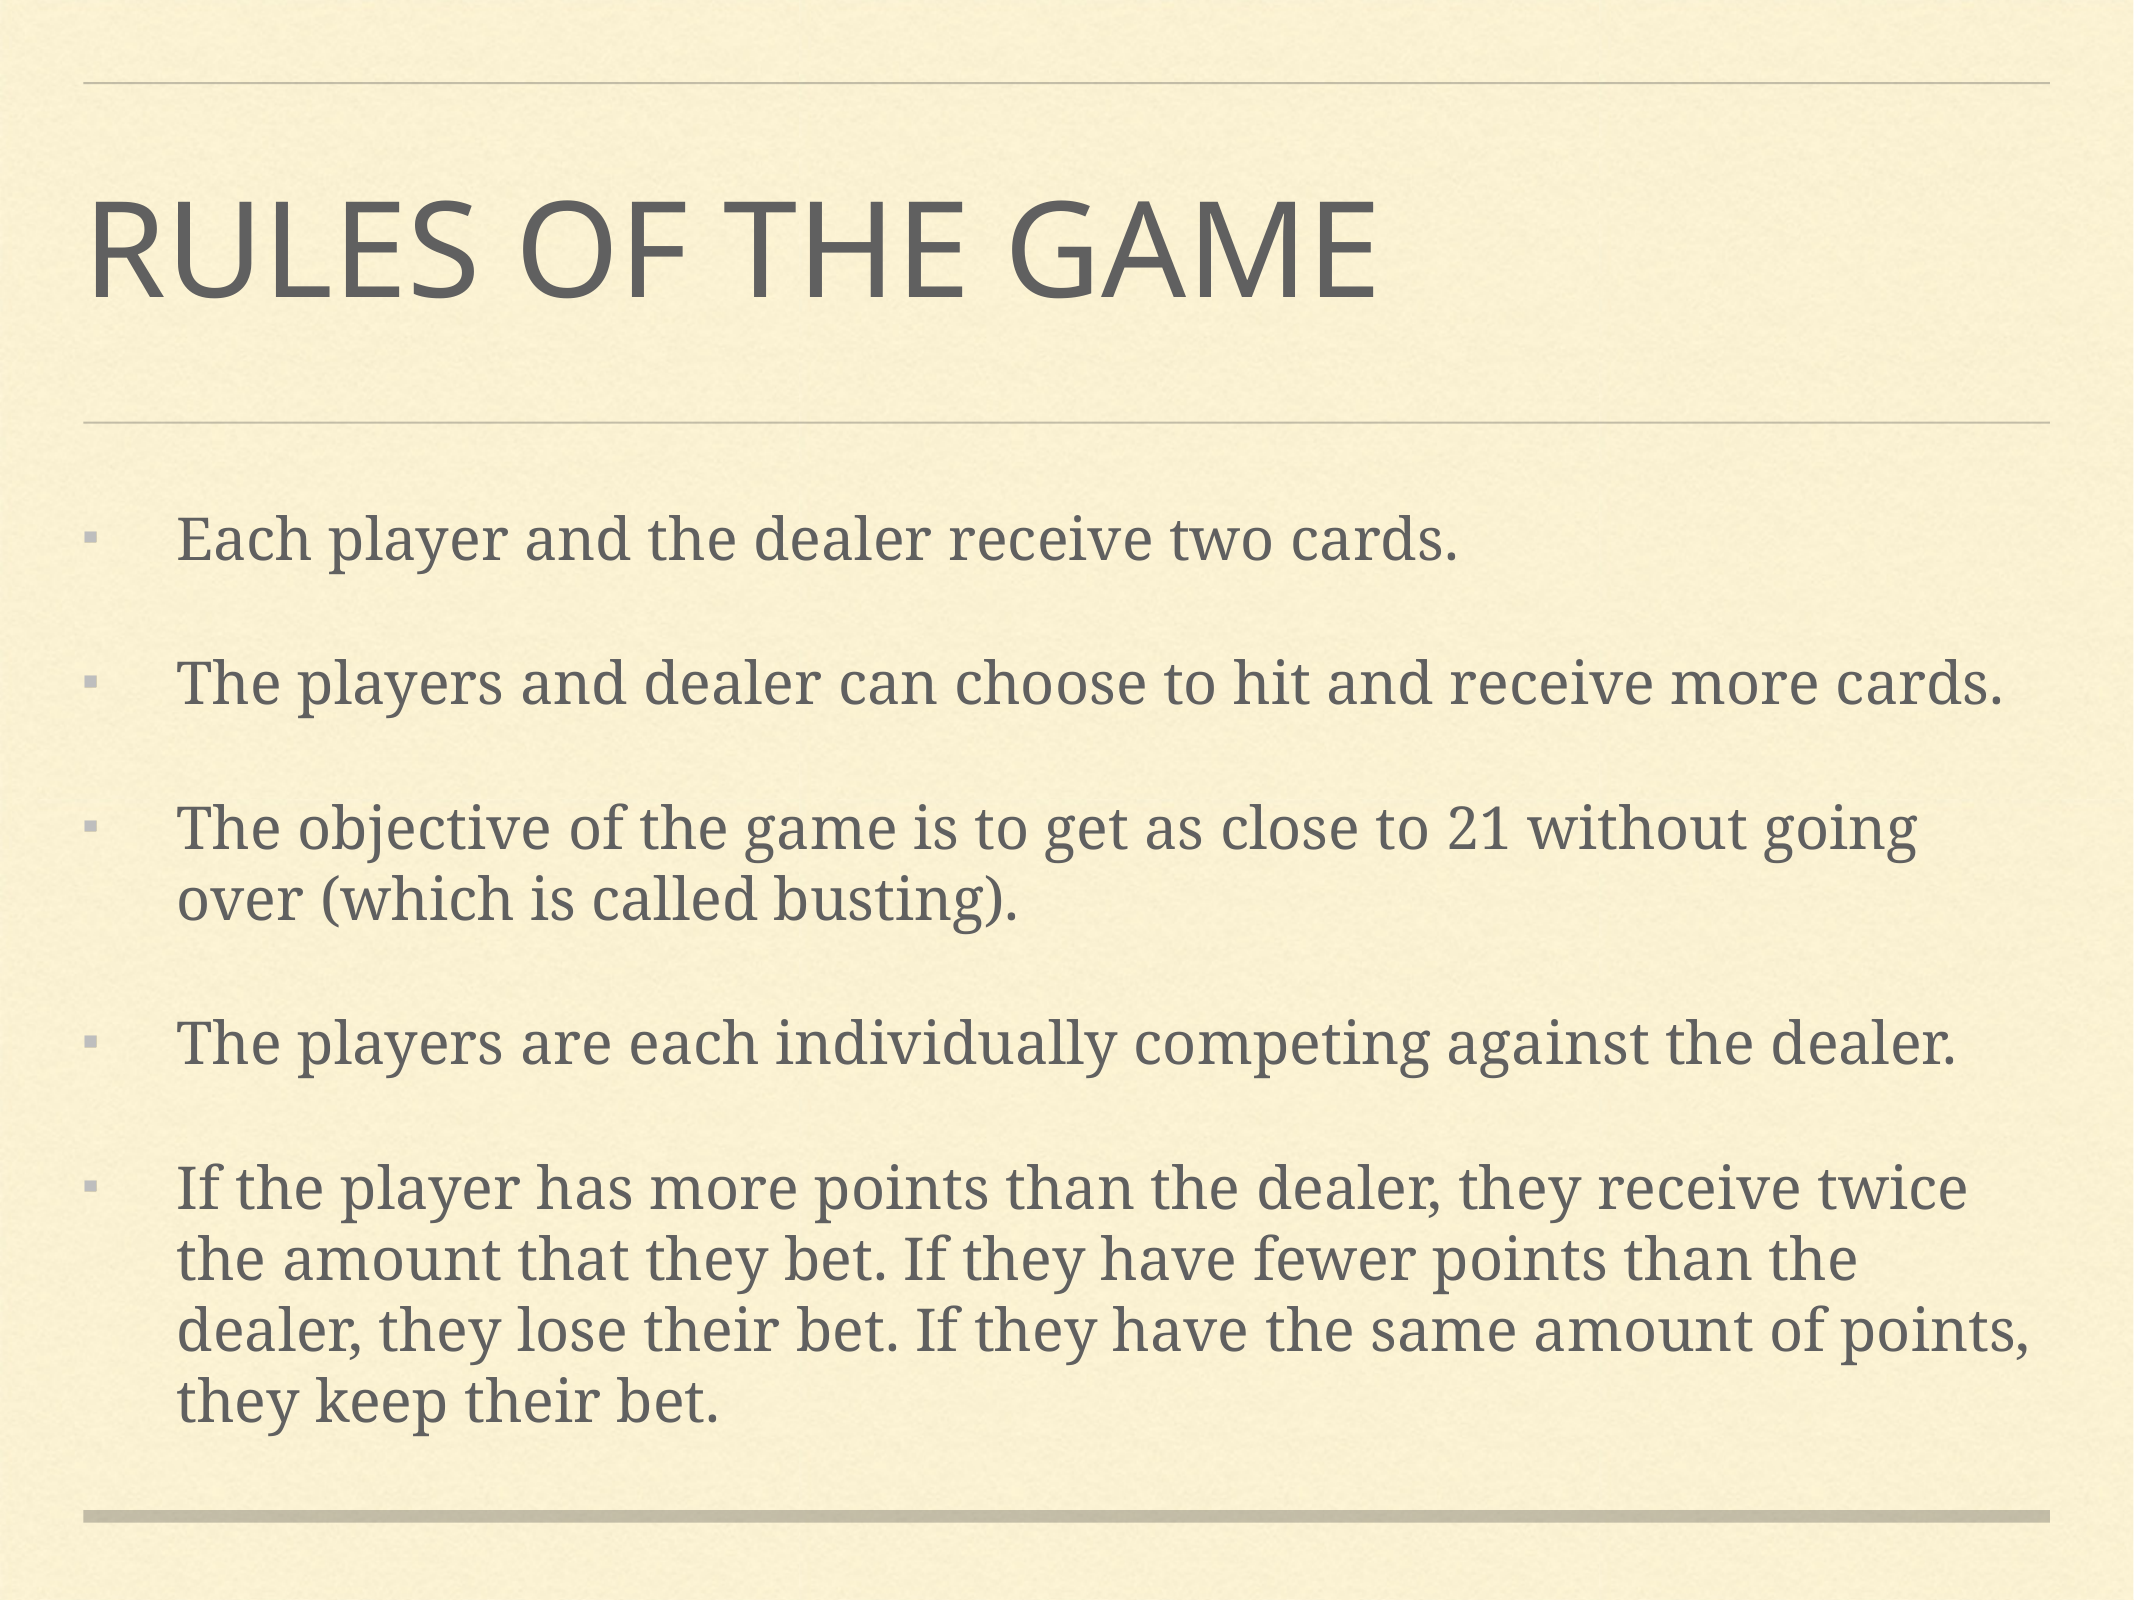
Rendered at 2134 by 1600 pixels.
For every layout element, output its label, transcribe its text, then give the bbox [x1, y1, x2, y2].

picture [0, 0, 2134, 1600]
title Rules of The Game [82, 97, 2051, 411]
list Each player and the dealer receive two cards. The players and dealer can choose to hit and receive more cards. The objective of the game is to get as close to 21 without going over (which is called busting). The players are each individually competing against the dealer. If the player has more points than the dealer, they receive twice the amount that they bet. If they have fewer points than the dealer, they lose their bet. If they have the same amount of points, they keep their bet. [82, 497, 2051, 1438]
